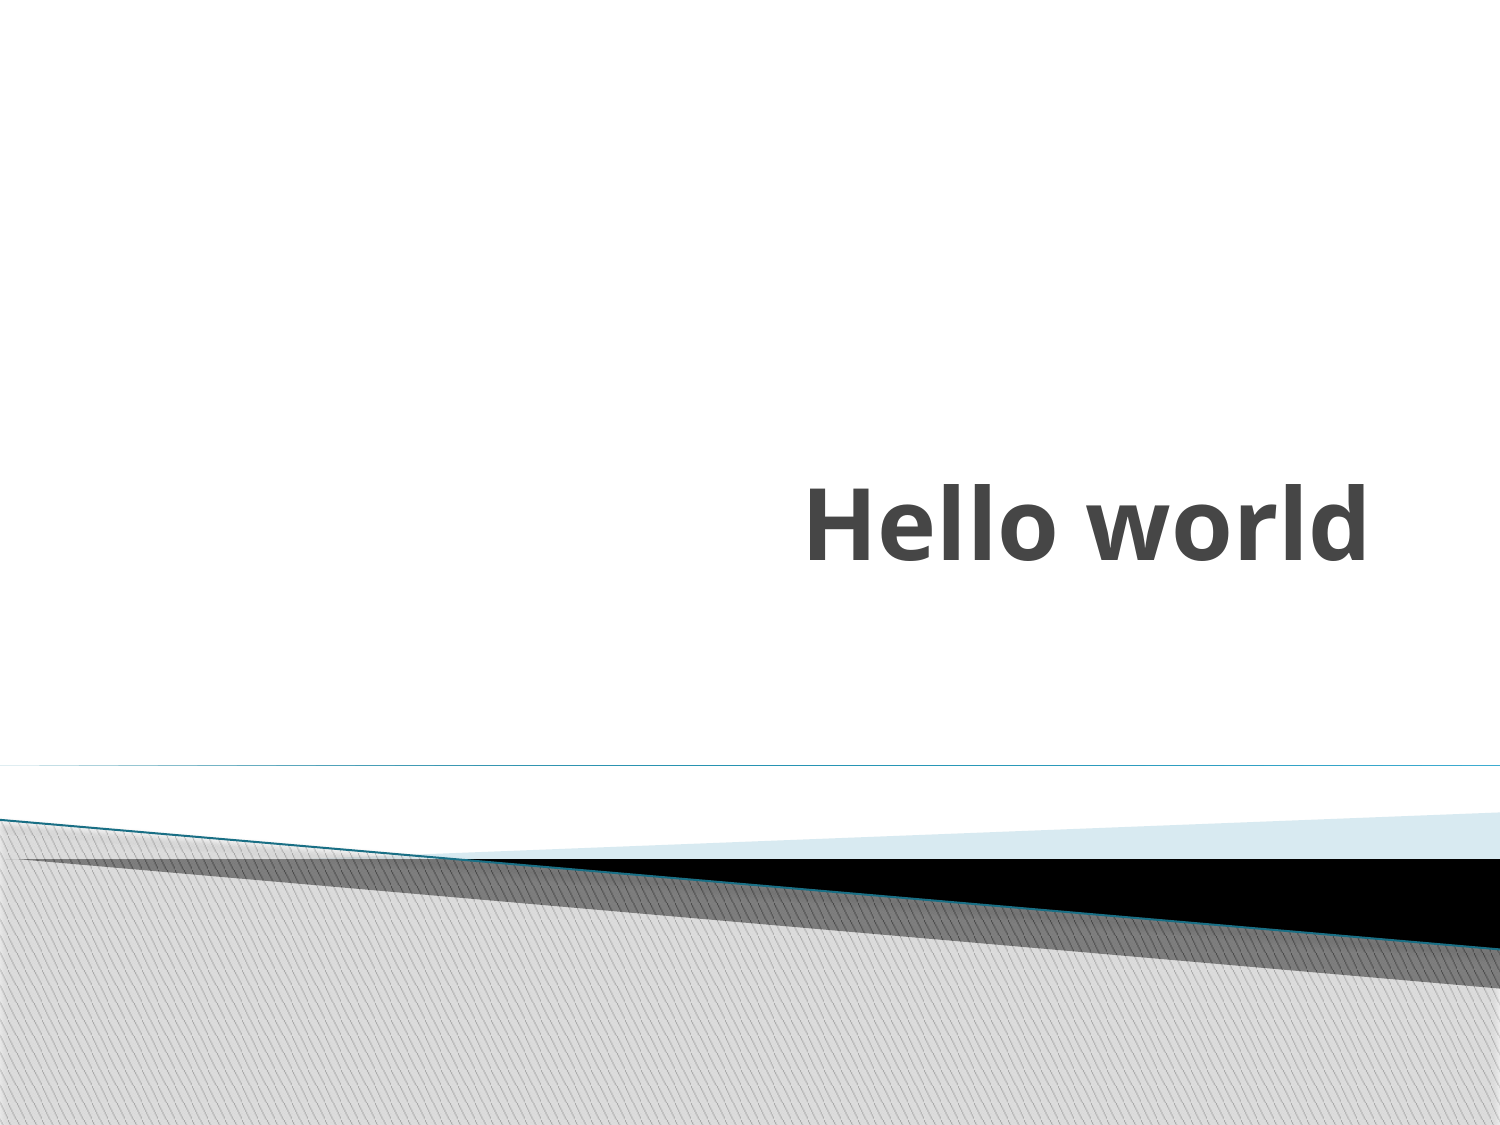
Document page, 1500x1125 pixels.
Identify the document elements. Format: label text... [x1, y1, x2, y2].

picture [5, 859, 1500, 989]
title Hello world [112, 287, 1388, 588]
